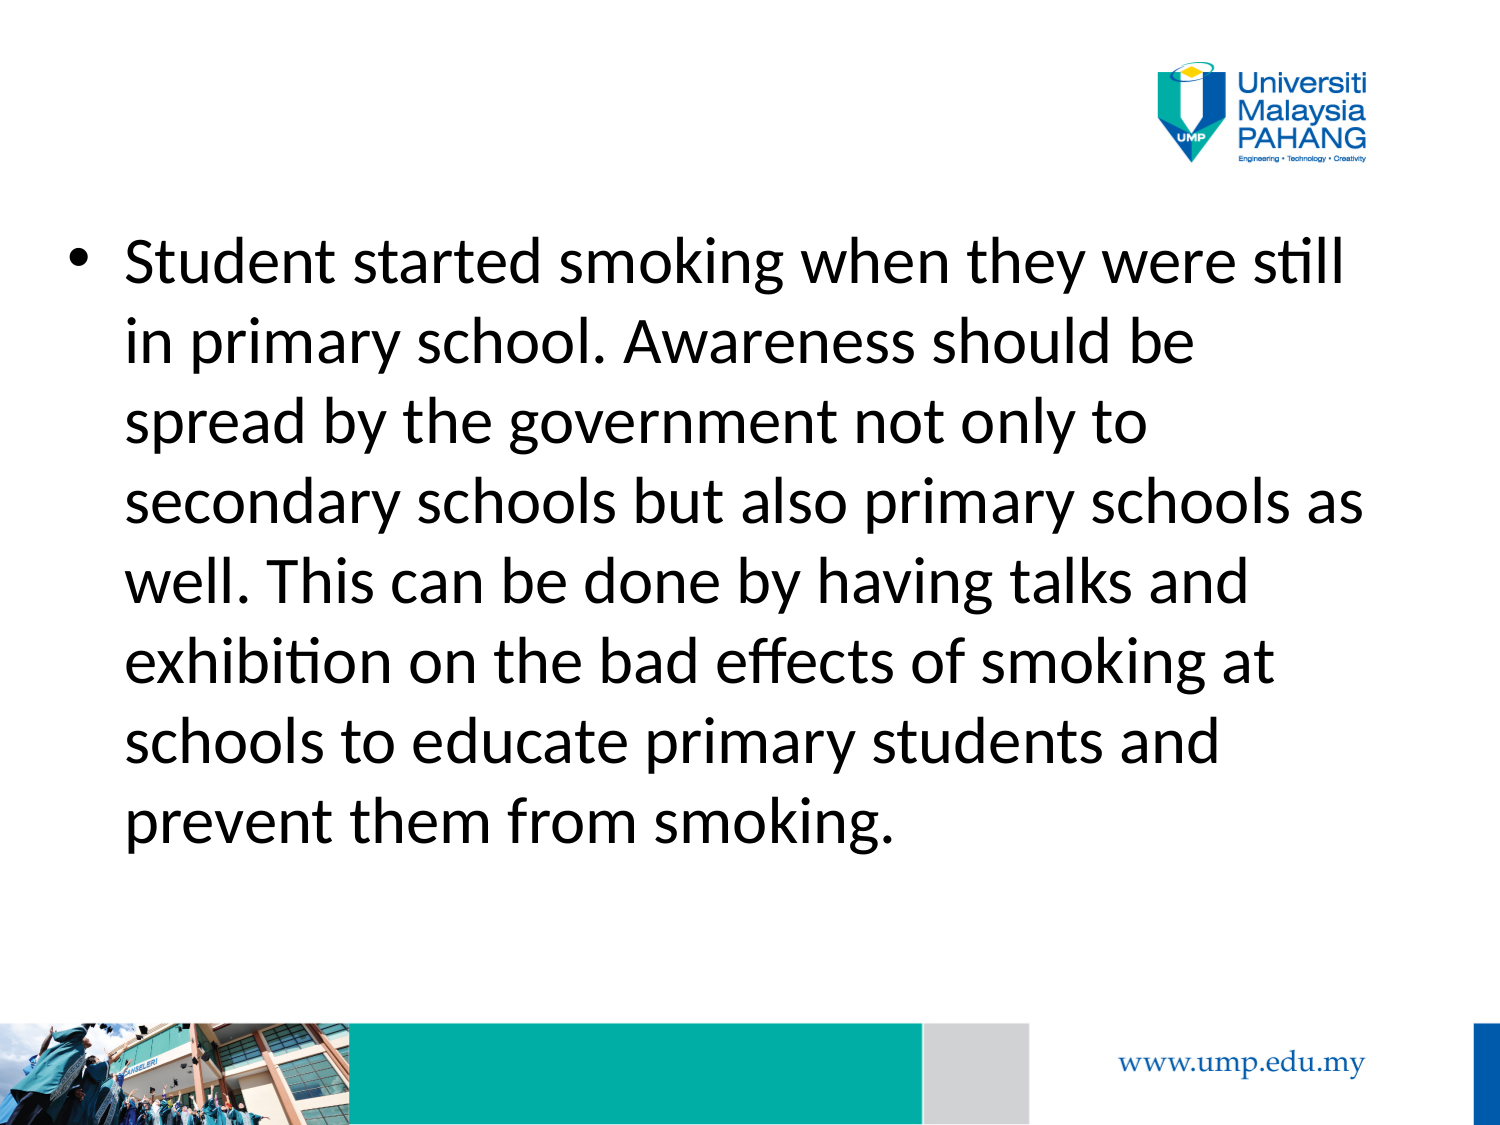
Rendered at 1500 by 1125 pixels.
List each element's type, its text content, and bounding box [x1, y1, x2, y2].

picture [0, 0, 1500, 1125]
text_box Student started smoking when they were still in primary school. Awareness should be spread by the government not only to secondary schools but also primary schools as well. This can be done by having talks and exhibition on the bad effects of smoking at schools to educate primary students and prevent them from smoking. [53, 209, 1403, 1125]
